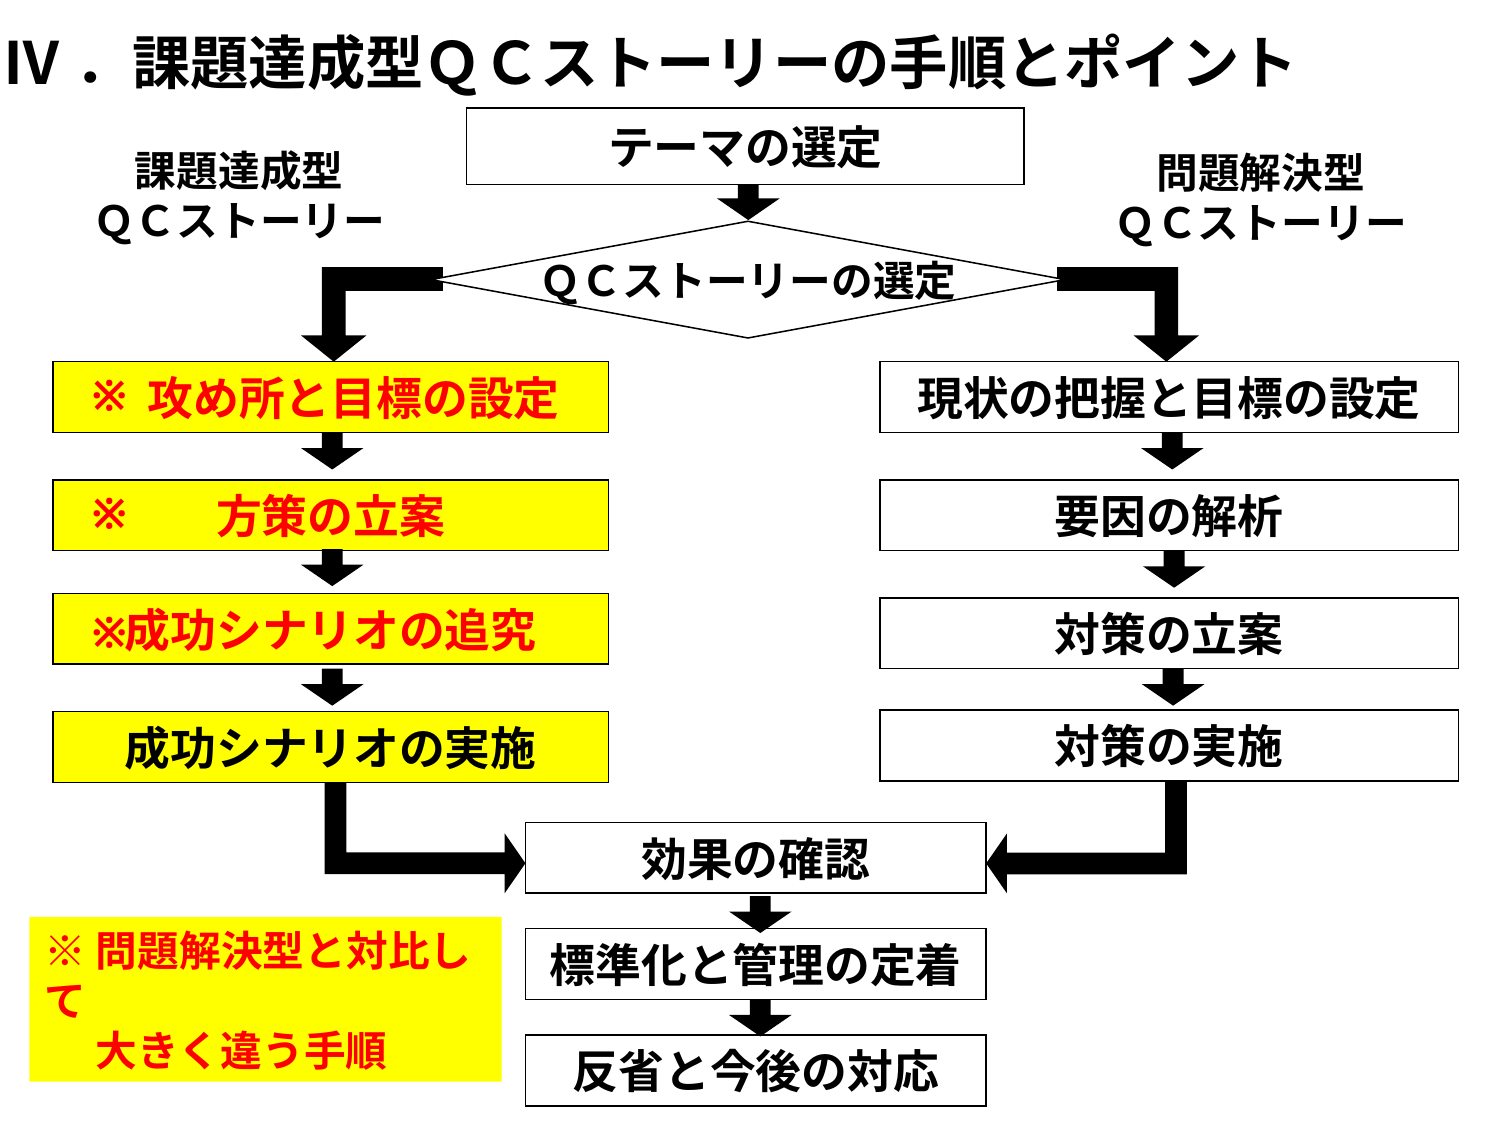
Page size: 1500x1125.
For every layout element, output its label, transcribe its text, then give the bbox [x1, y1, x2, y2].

text_box [301, 668, 364, 706]
text_box テーマの選定 [466, 107, 1025, 185]
text_box [729, 896, 792, 934]
text_box [324, 783, 525, 894]
text_box Ⅳ．課題達成型ＱＣストーリーの手順とポイント [0, 19, 1313, 104]
text_box ※問題解決型と対比して 大きく違う手順 [29, 916, 502, 1082]
text_box 現状の把握と目標の設定 [879, 361, 1459, 433]
text_box ※ [76, 361, 184, 427]
text_box [1141, 668, 1205, 706]
text_box ＱＣストーリーの選定 [430, 221, 1066, 338]
text_box 標準化と管理の定着 [525, 928, 987, 1000]
text_box 成功シナリオの実施 [53, 711, 609, 783]
text_box [1057, 267, 1199, 361]
text_box 要因の解析 [879, 479, 1459, 551]
text_box 課題達成型 ＱＣストーリー [0, 137, 479, 252]
text_box 効果の確認 [525, 822, 987, 894]
text_box [987, 781, 1187, 894]
text_box 成功シナリオの追究 [53, 593, 609, 665]
text_box [301, 267, 443, 361]
text_box 攻め所と目標の設定 [53, 361, 609, 433]
text_box 問題解決型 ＱＣストーリー [1021, 139, 1500, 254]
text_box 反省と今後の対応 [525, 1034, 987, 1106]
text_box ※ [76, 479, 184, 545]
text_box ※ [76, 597, 184, 663]
text_box [717, 185, 780, 221]
text_box [1141, 432, 1204, 470]
text_box [301, 432, 364, 470]
text_box [729, 999, 792, 1037]
text_box 対策の立案 [879, 597, 1459, 669]
text_box [301, 549, 364, 587]
text_box [1142, 550, 1206, 588]
text_box 方策の立案 [53, 479, 609, 551]
text_box 対策の実施 [879, 710, 1459, 781]
